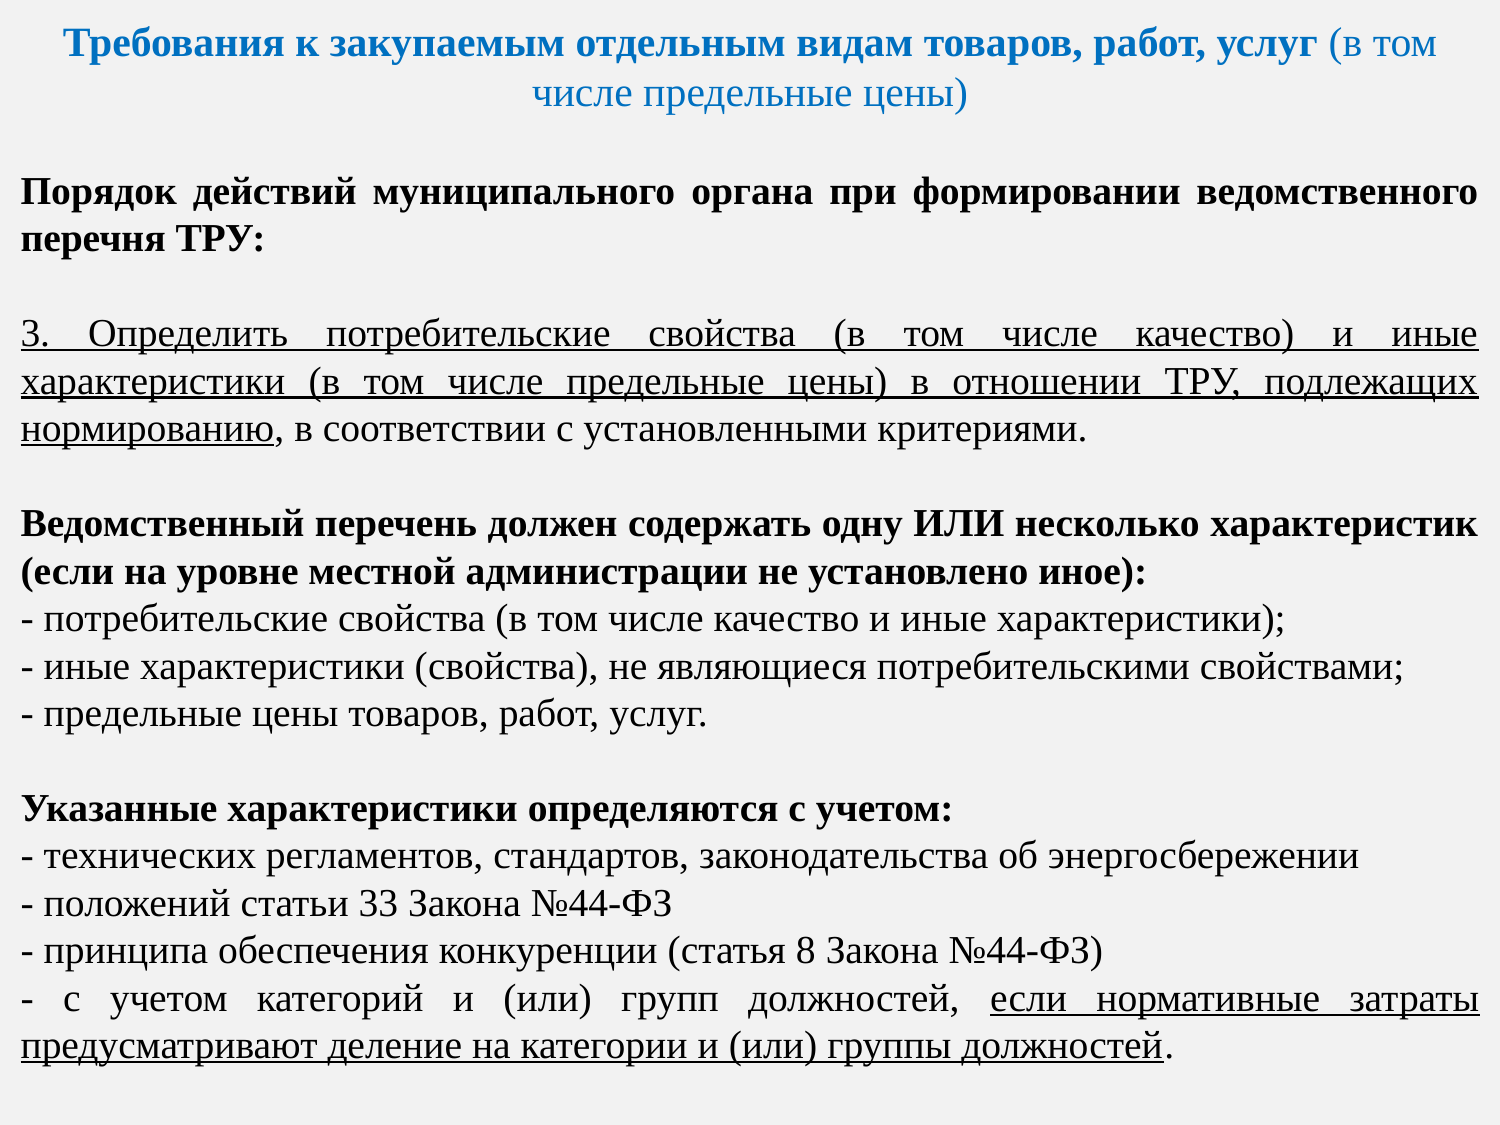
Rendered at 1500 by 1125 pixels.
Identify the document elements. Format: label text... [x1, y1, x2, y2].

text_box Требования к закупаемым отдельным видам товаров, работ, услуг (в том числе предельные цены) Порядок действий муниципального органа при формировании ведомственного перечня ТРУ: 3. Определить потребительские свойства (в том числе качество) и иные характеристики (в том числе предельные цены) в отношении ТРУ, подлежащих нормированию, в соответствии с установленными критериями. Ведомственный перечень должен содержать одну ИЛИ несколько характеристик (если на уровне местной администрации не установлено иное): - потребительские свойства (в том числе качество и иные характеристики); - иные характеристики (свойства), не являющиеся потребительскими свойствами; - предельные цены товаров, работ, услуг. Указанные характеристики определяются с учетом: - технических регламентов, стандартов, законодательства об энергосбережении - положений статьи 33 Закона №44-ФЗ - принципа обеспечения конкуренции (статья 8 Закона №44-ФЗ) - с учетом категорий и (или) групп должностей, если нормативные затраты предусматривают деление на категории и (или) группы должностей. [5, 7, 1495, 1075]
